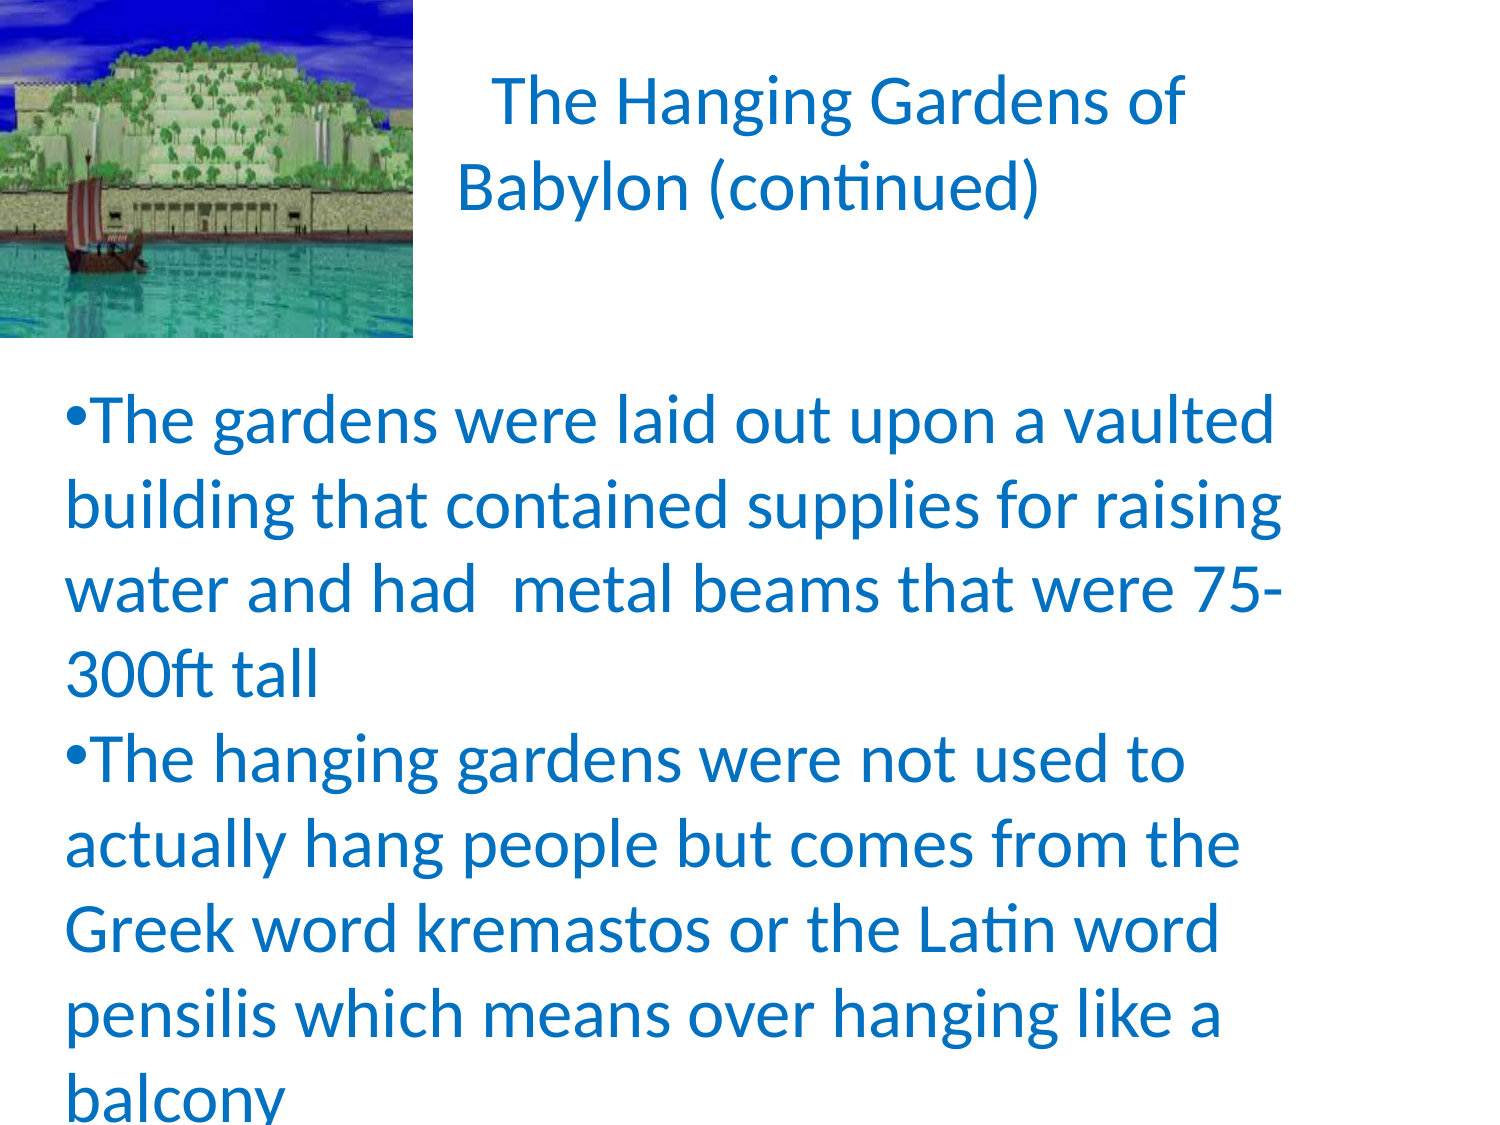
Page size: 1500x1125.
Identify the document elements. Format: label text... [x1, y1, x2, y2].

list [0, 0, 413, 338]
title The Hanging Gardens of Babylon (continued) [416, 45, 1425, 233]
text_box The gardens were laid out upon a vaulted building that contained supplies for raising water and had metal beams that were 75-300ft tall The hanging gardens were not used to actually hang people but comes from the Greek word kremastos or the Latin word pensilis which means over hanging like a balcony [50, 274, 1438, 1125]
